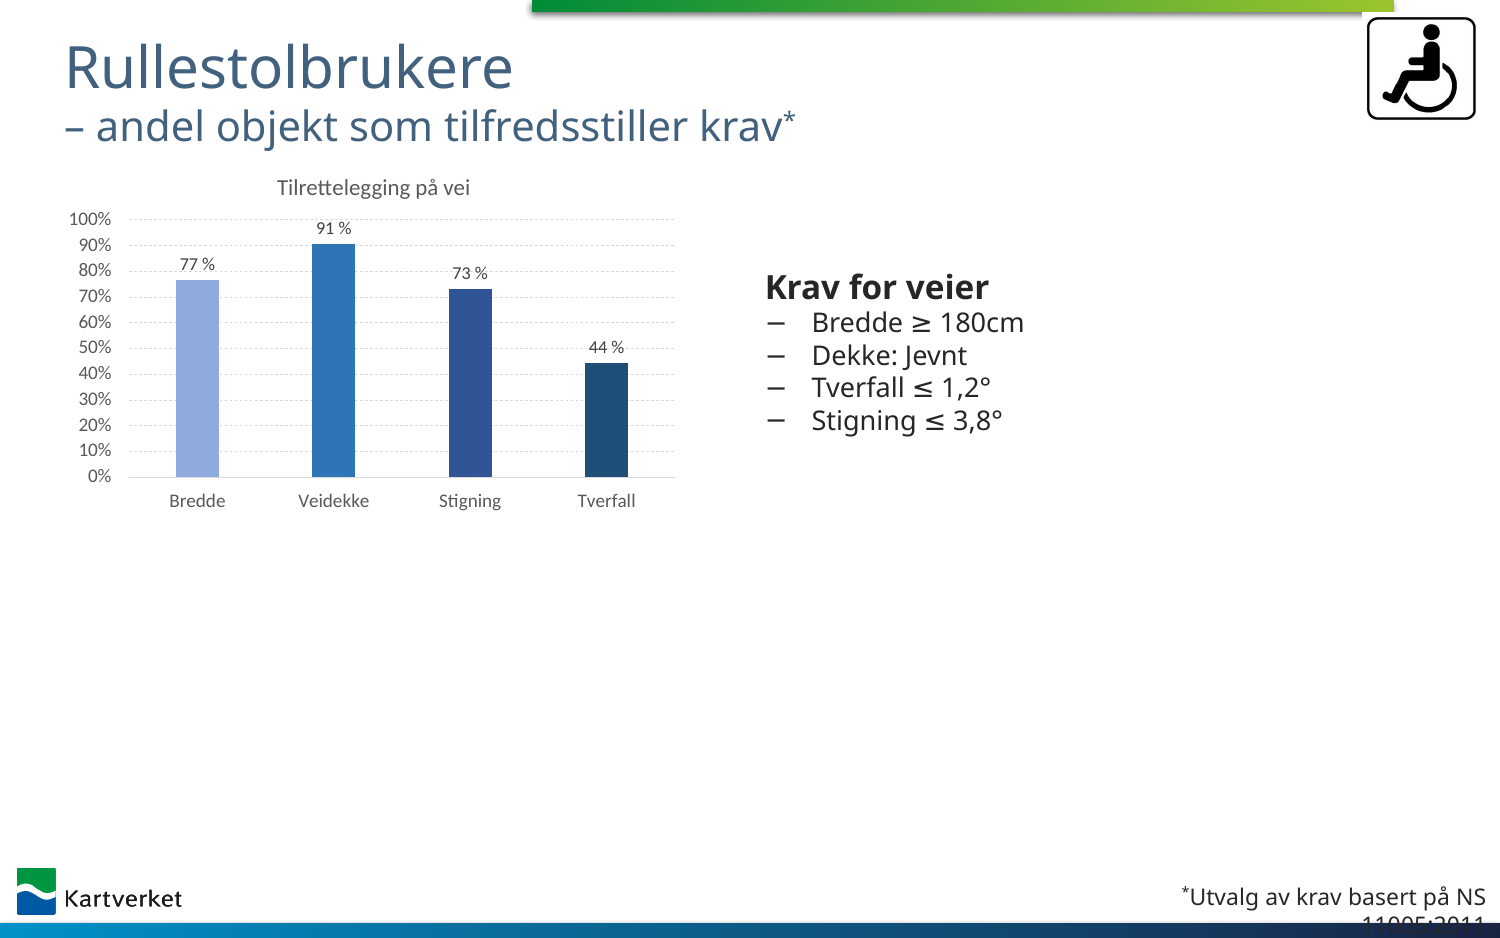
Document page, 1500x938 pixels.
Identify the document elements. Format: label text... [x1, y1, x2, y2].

picture [1362, 12, 1481, 126]
text_box *Utvalg av krav basert på NS 11005:2011 [1068, 873, 1500, 938]
picture [62, 166, 686, 519]
text_box Rullestolbrukere – andel objekt som tilfredsstiller krav* [49, 25, 1431, 158]
text_box Krav for veier Bredde ≥ 180cm Dekke: Jevnt Tverfall ≤ 1,2° Stigning ≤ 3,8° [750, 258, 1234, 444]
